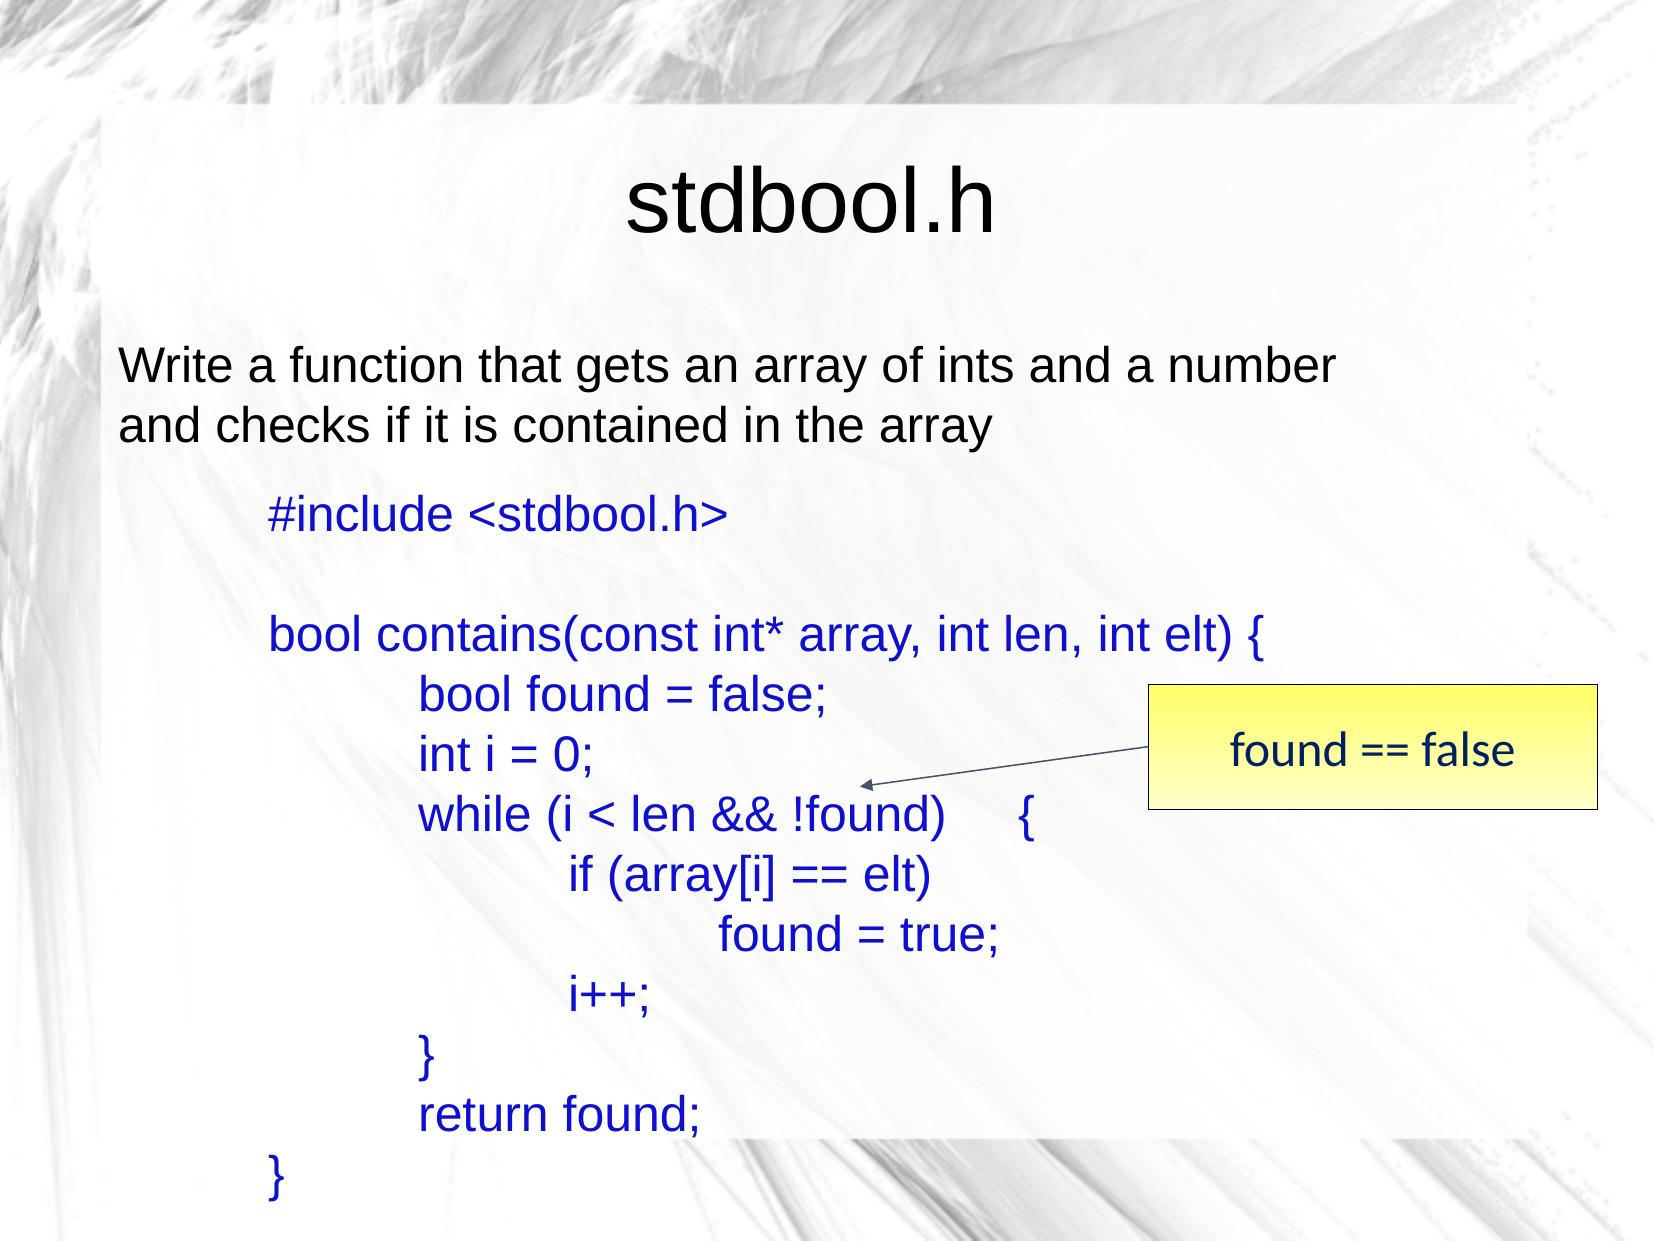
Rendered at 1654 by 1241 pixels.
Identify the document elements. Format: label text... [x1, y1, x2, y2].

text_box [859, 746, 1149, 787]
title stdbool.h [118, 93, 1506, 299]
text_box found == false [1148, 684, 1598, 810]
list Write a function that gets an array of ints and a number and checks if it is contained in the array #include <stdbool.h> bool contains(const int* array, int len, int elt) { bool found = false; int i = 0; while (i < len && !found) { if (array[i] == elt) found = true; i++; } return found; } [118, 332, 1571, 1121]
picture [0, 0, 1654, 1241]
